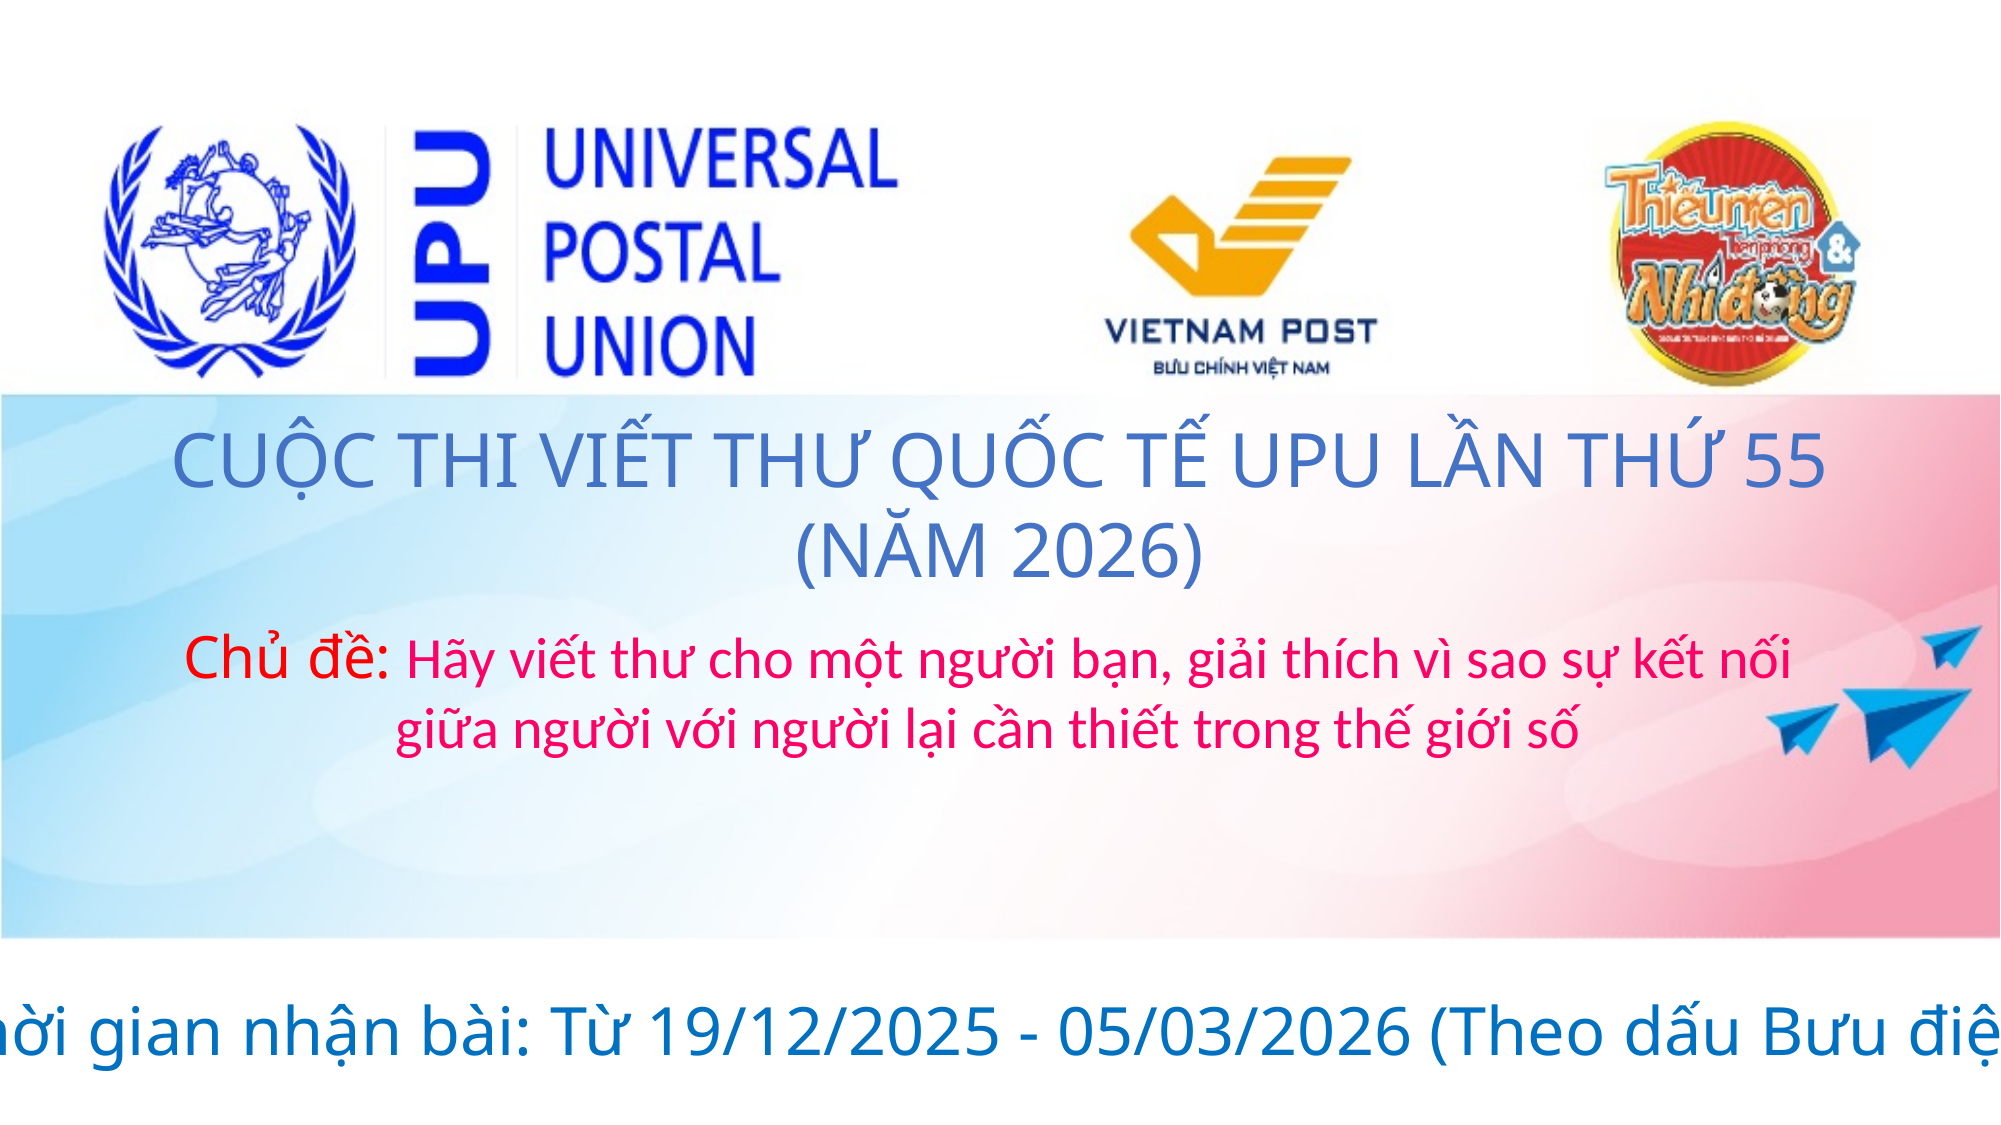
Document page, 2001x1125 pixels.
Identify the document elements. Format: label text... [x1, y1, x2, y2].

text_box Thời gian nhận bài: Từ 19/12/2025 - 05/03/2026 (Theo dấu Bưu điện) [0, 980, 2000, 1076]
picture [0, 25, 2000, 941]
